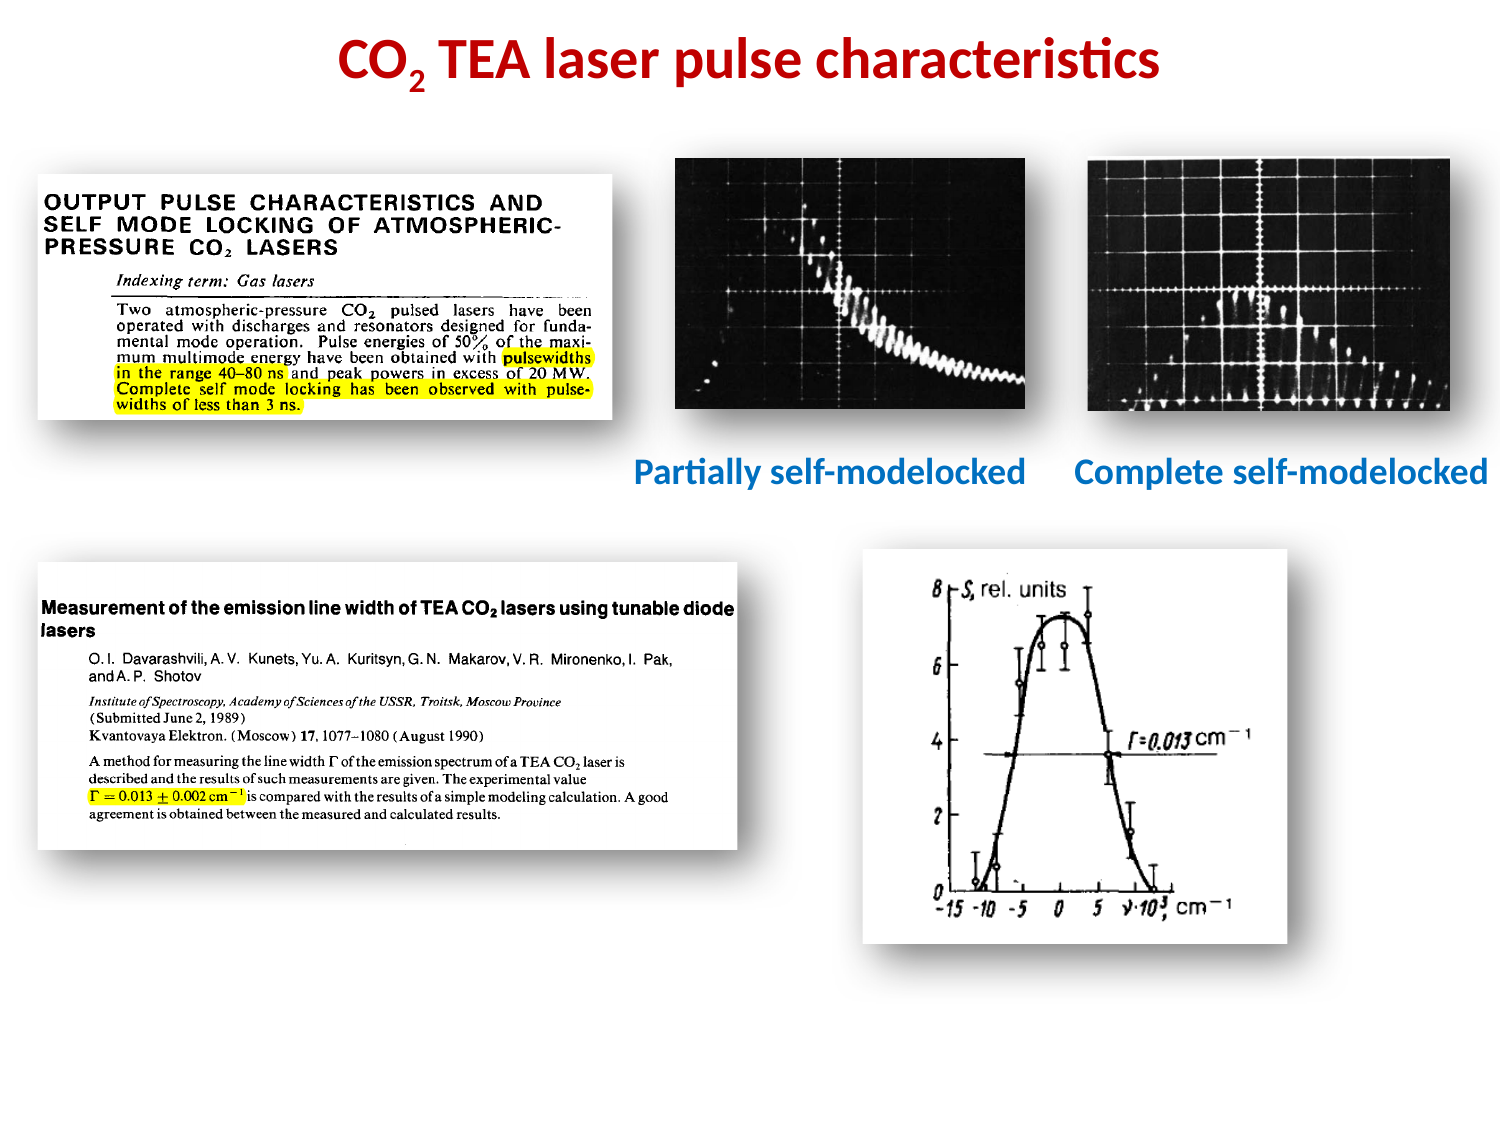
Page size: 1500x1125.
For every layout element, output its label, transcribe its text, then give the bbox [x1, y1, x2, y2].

picture [674, 158, 1026, 409]
picture [37, 174, 613, 420]
picture [37, 562, 738, 850]
picture [1087, 156, 1451, 411]
text_box Complete self-modelocked [1059, 439, 1500, 500]
text_box CO2 TEA laser pulse characteristics [323, 12, 1177, 107]
picture [862, 549, 1288, 944]
text_box Partially self-modelocked [619, 439, 1042, 500]
